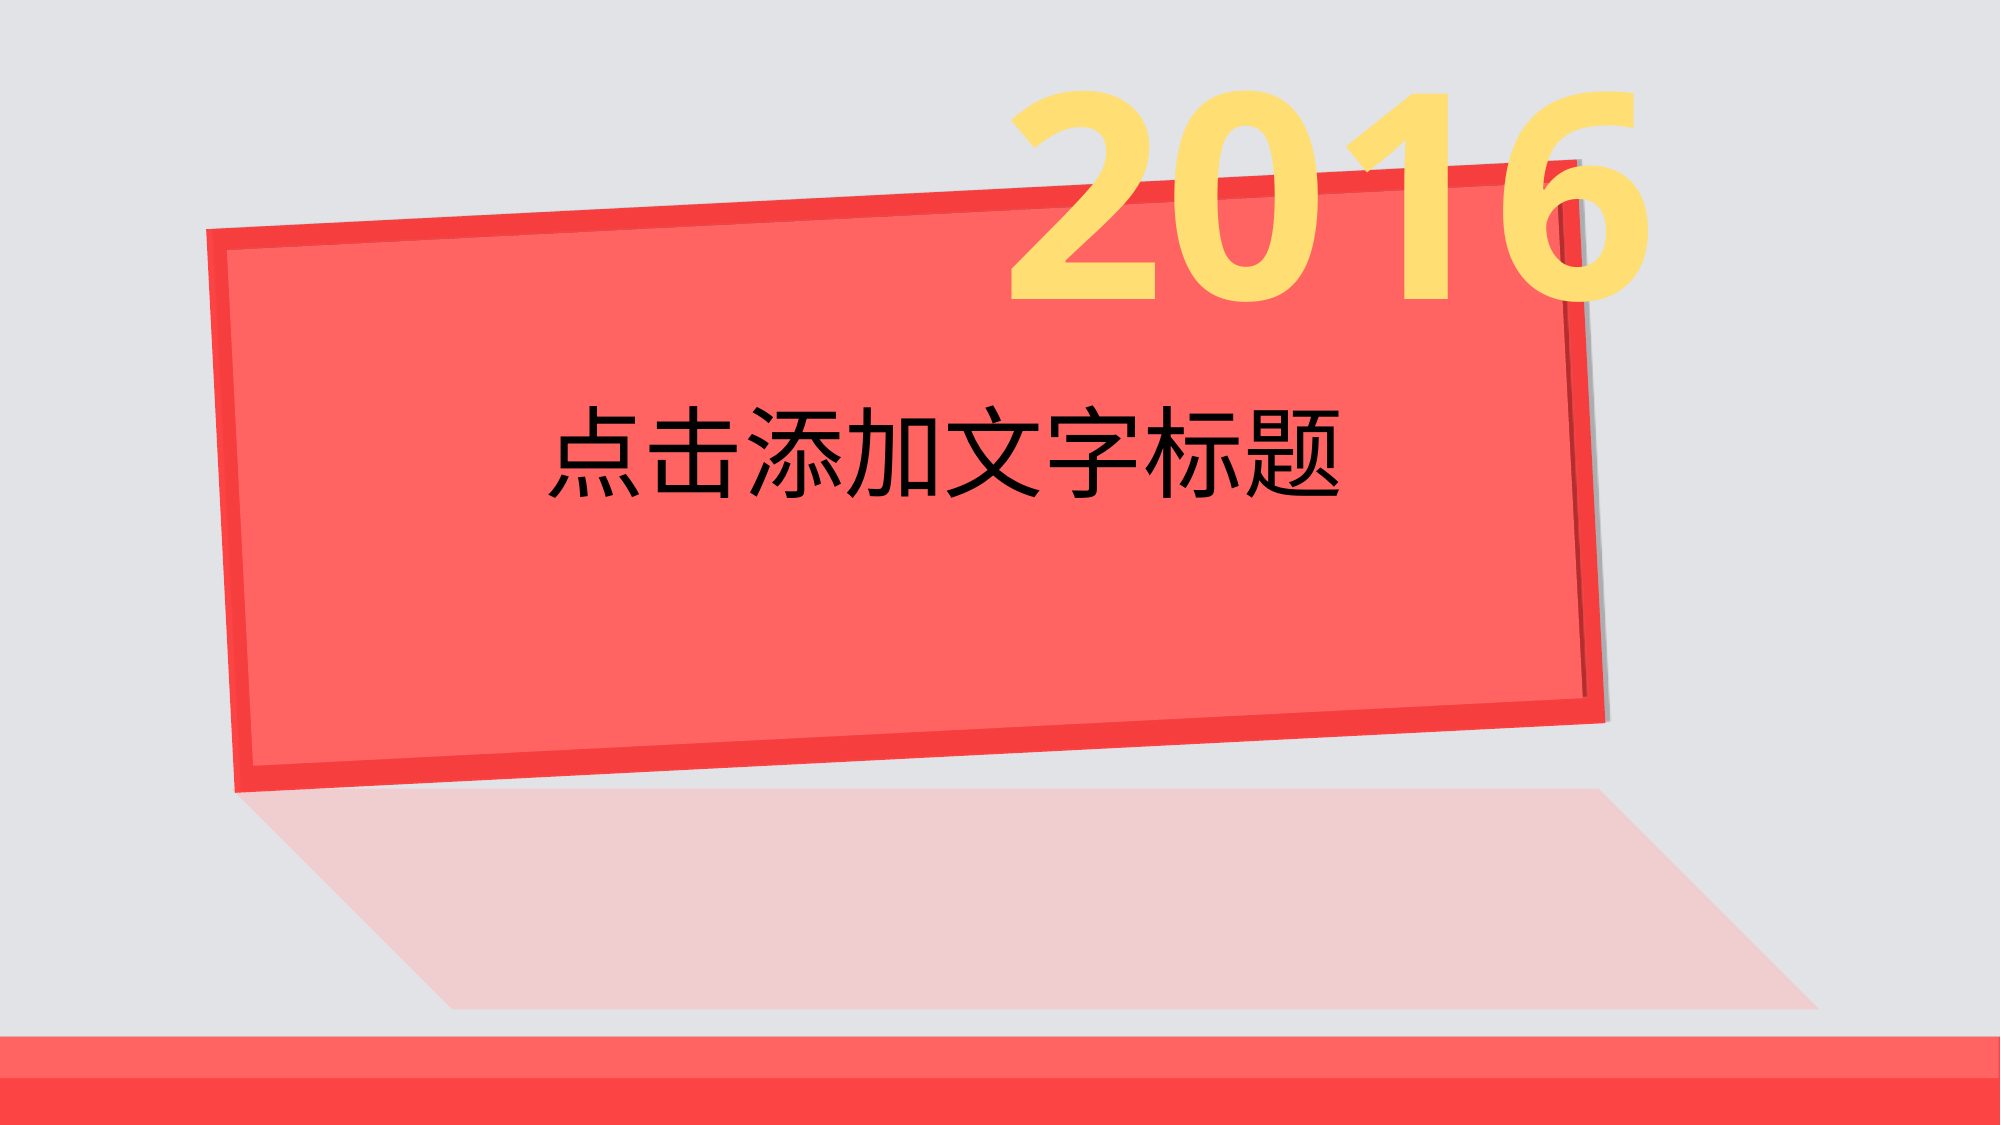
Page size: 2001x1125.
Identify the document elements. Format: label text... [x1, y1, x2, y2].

text_box [206, 189, 1606, 793]
text_box [226, 211, 1583, 766]
text_box [235, 788, 1820, 1010]
text_box [0, 1037, 1999, 1079]
text_box 点击添加文字标题 [529, 383, 1360, 518]
text_box [0, 1036, 2000, 1125]
text_box 2016 [985, 4, 1674, 365]
